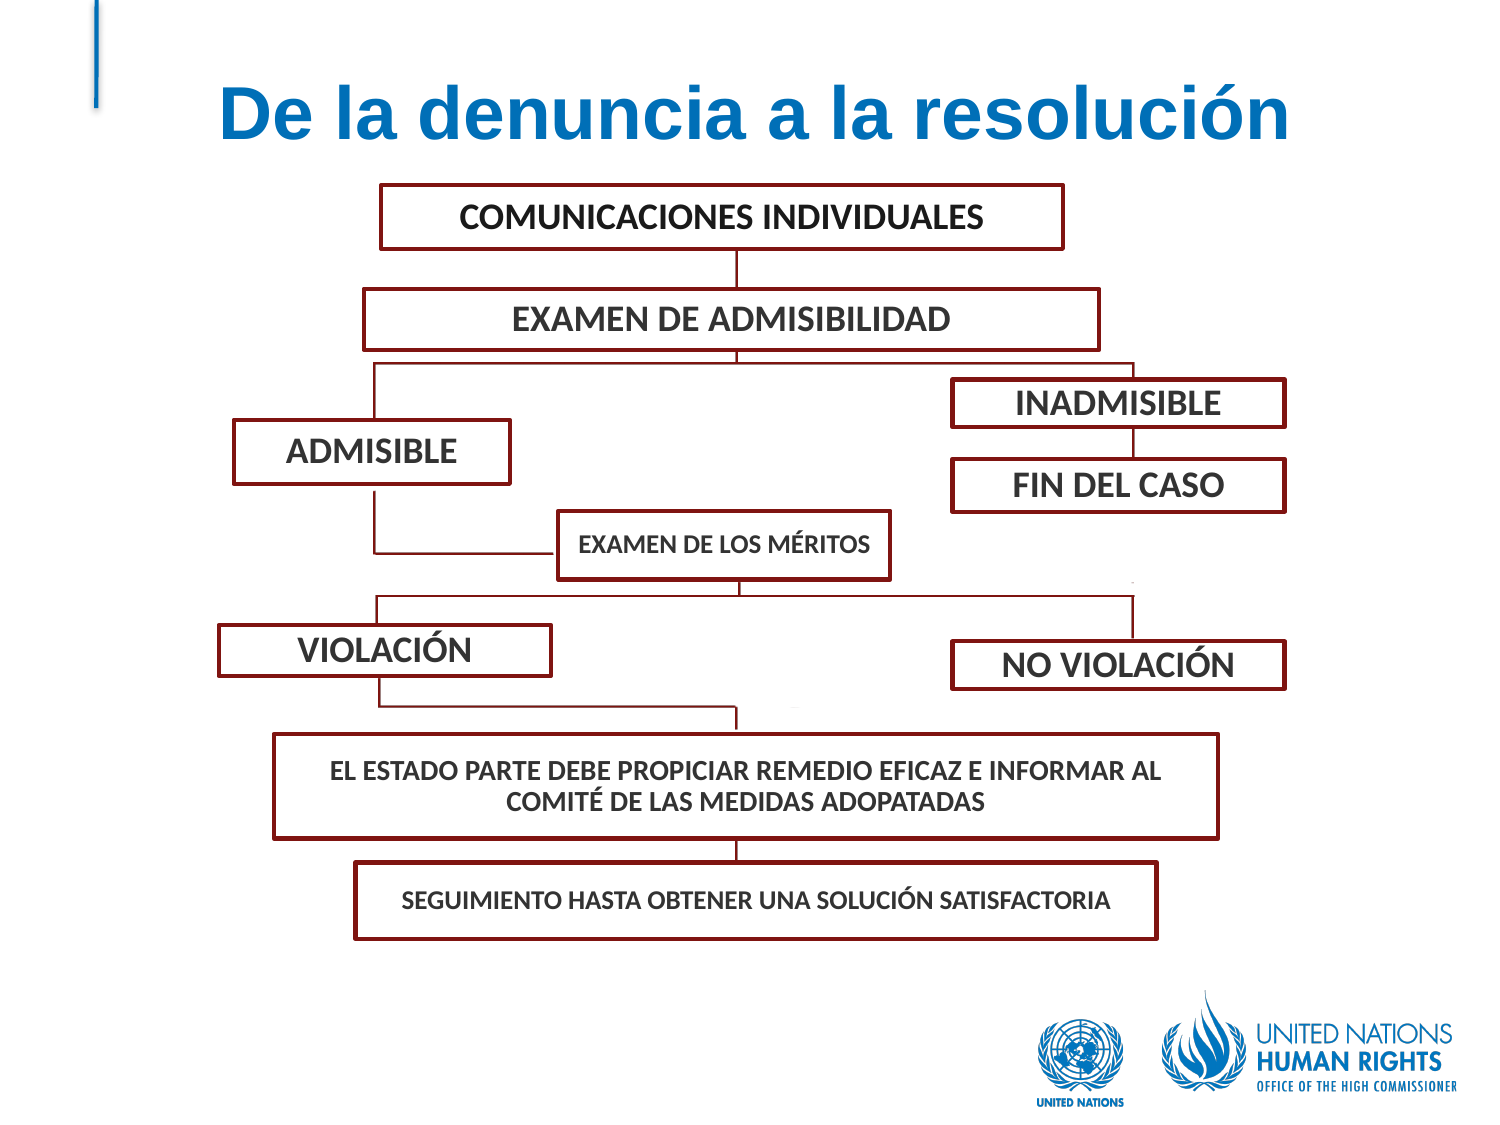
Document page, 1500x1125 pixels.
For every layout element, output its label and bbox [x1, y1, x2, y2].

picture [1, 0, 1499, 1125]
text_box [127, 122, 1285, 1001]
